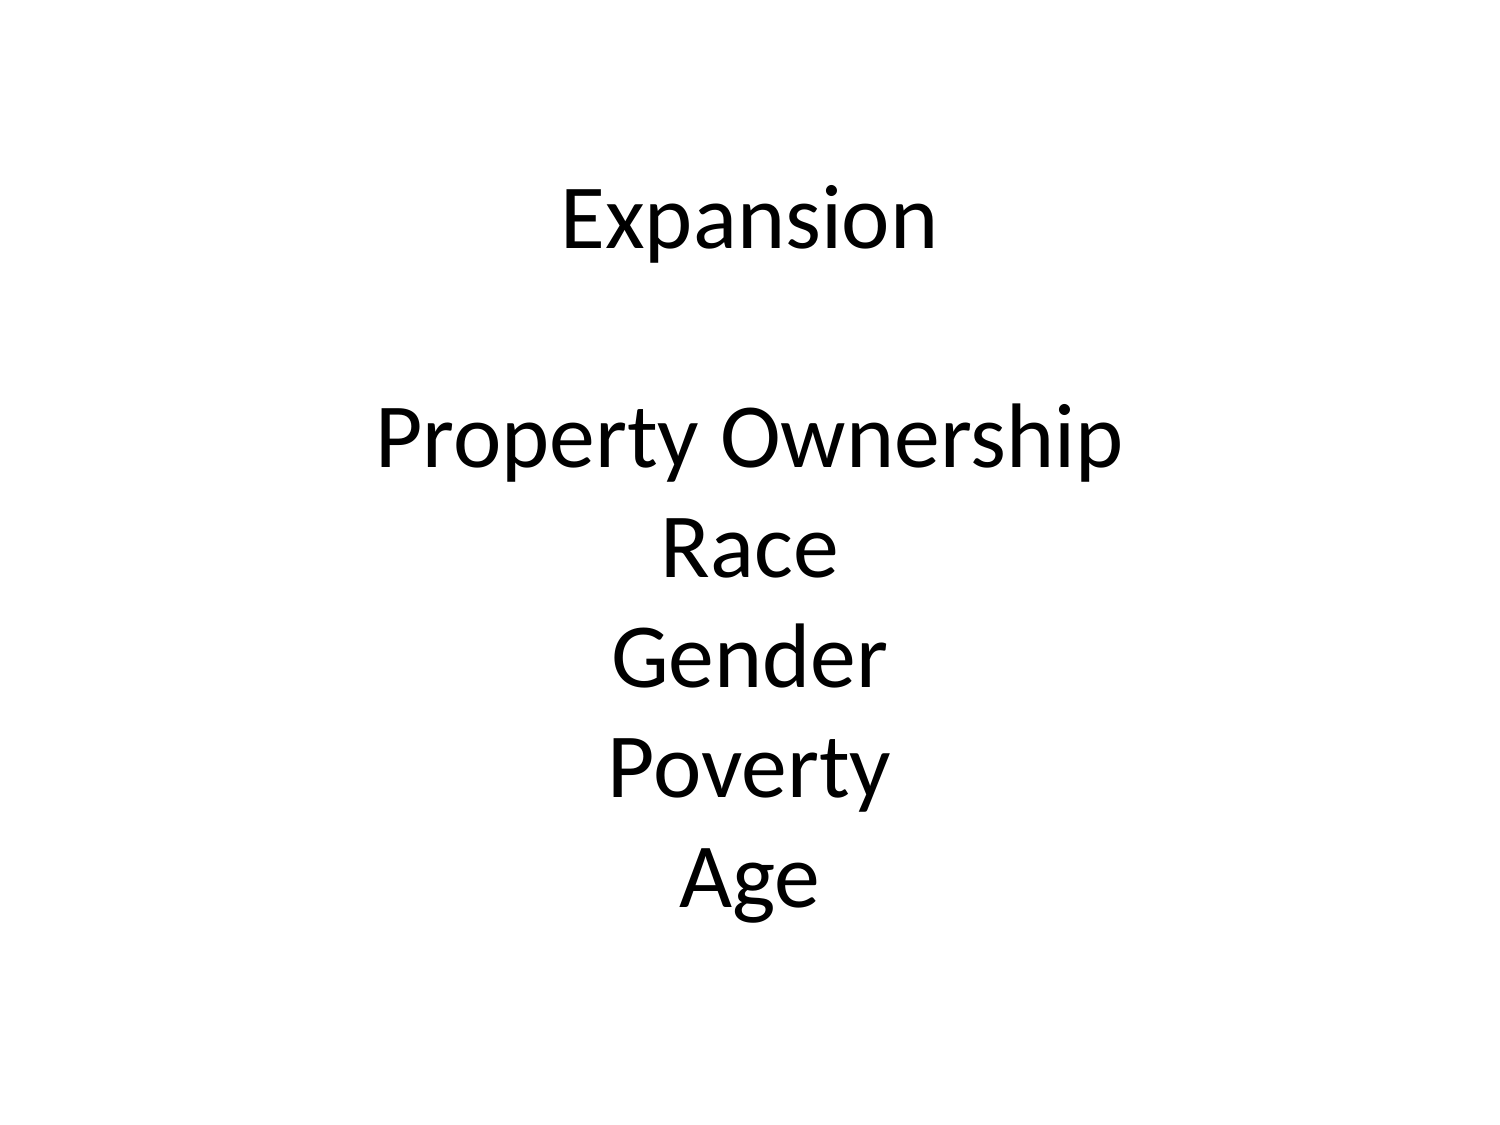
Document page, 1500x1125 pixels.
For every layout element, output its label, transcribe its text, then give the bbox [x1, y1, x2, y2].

title Expansion Property Ownership Race Gender Poverty Age [74, 44, 1426, 1038]
